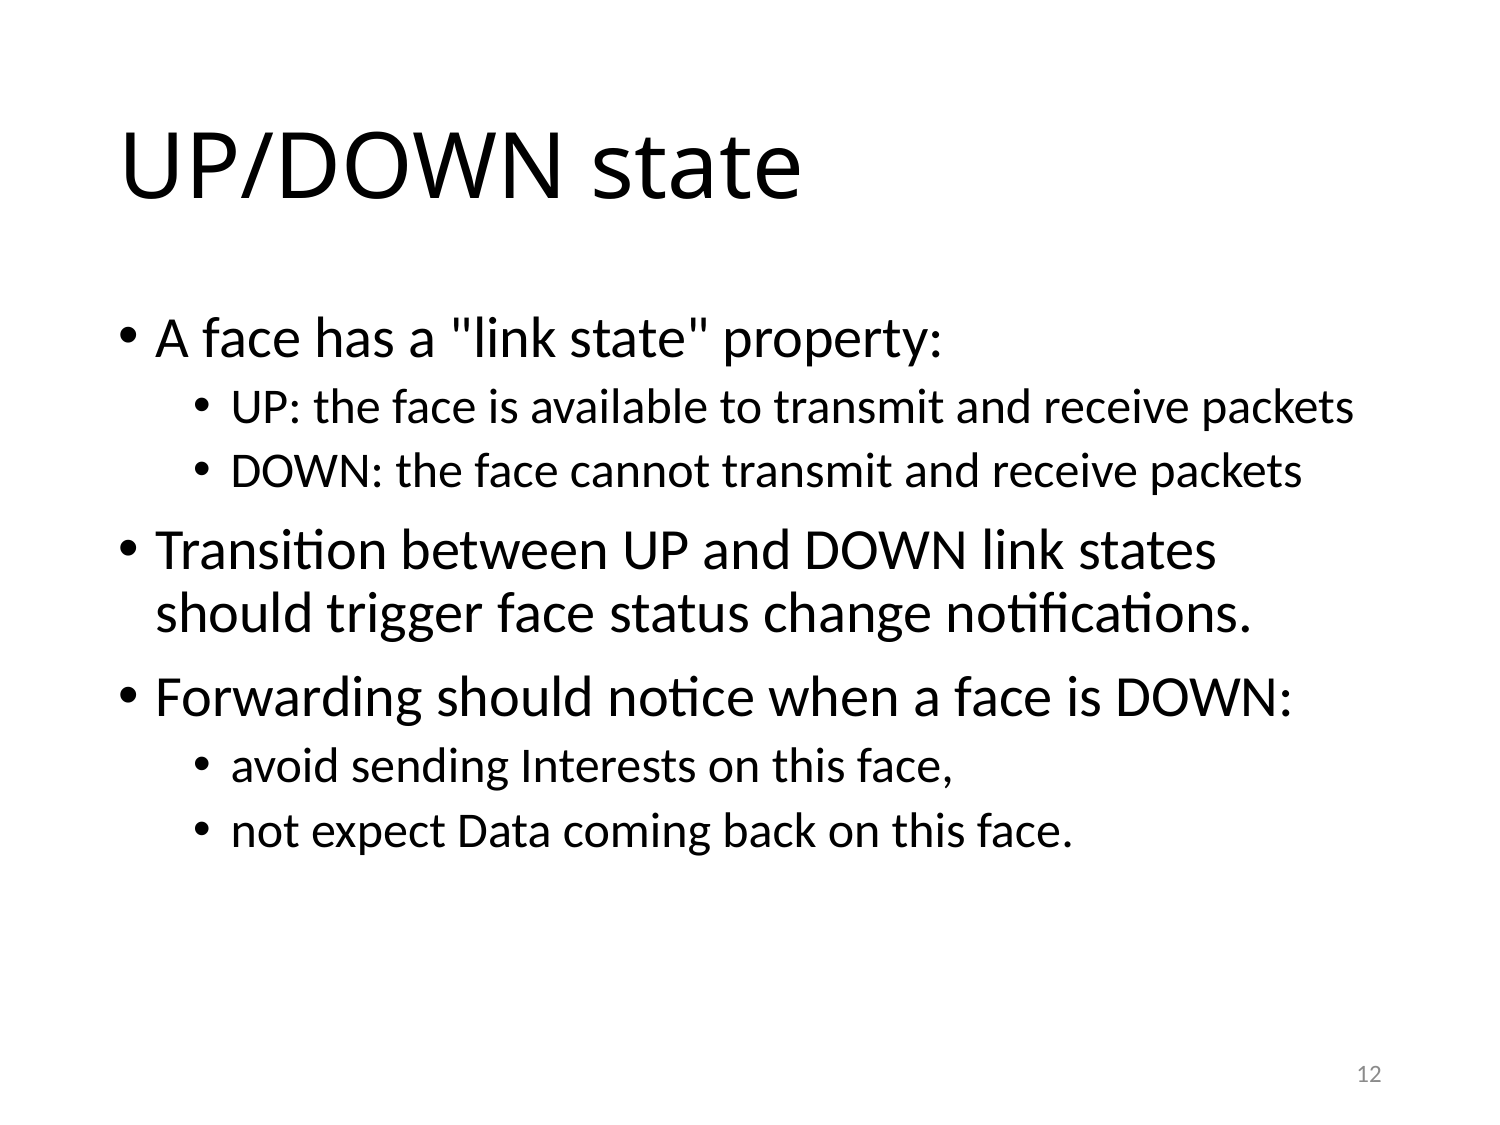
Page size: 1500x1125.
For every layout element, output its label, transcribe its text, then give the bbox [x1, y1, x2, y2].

list A face has a "link state" property: UP: the face is available to transmit and receive packets DOWN: the face cannot transmit and receive packets Transition between UP and DOWN link states should trigger face status change notifications. Forwarding should notice when a face is DOWN: avoid sending Interests on this face, not expect Data coming back on this face. [103, 299, 1397, 1014]
title UP/DOWN state [103, 59, 1397, 278]
slide_number 12 [1059, 1042, 1397, 1103]
